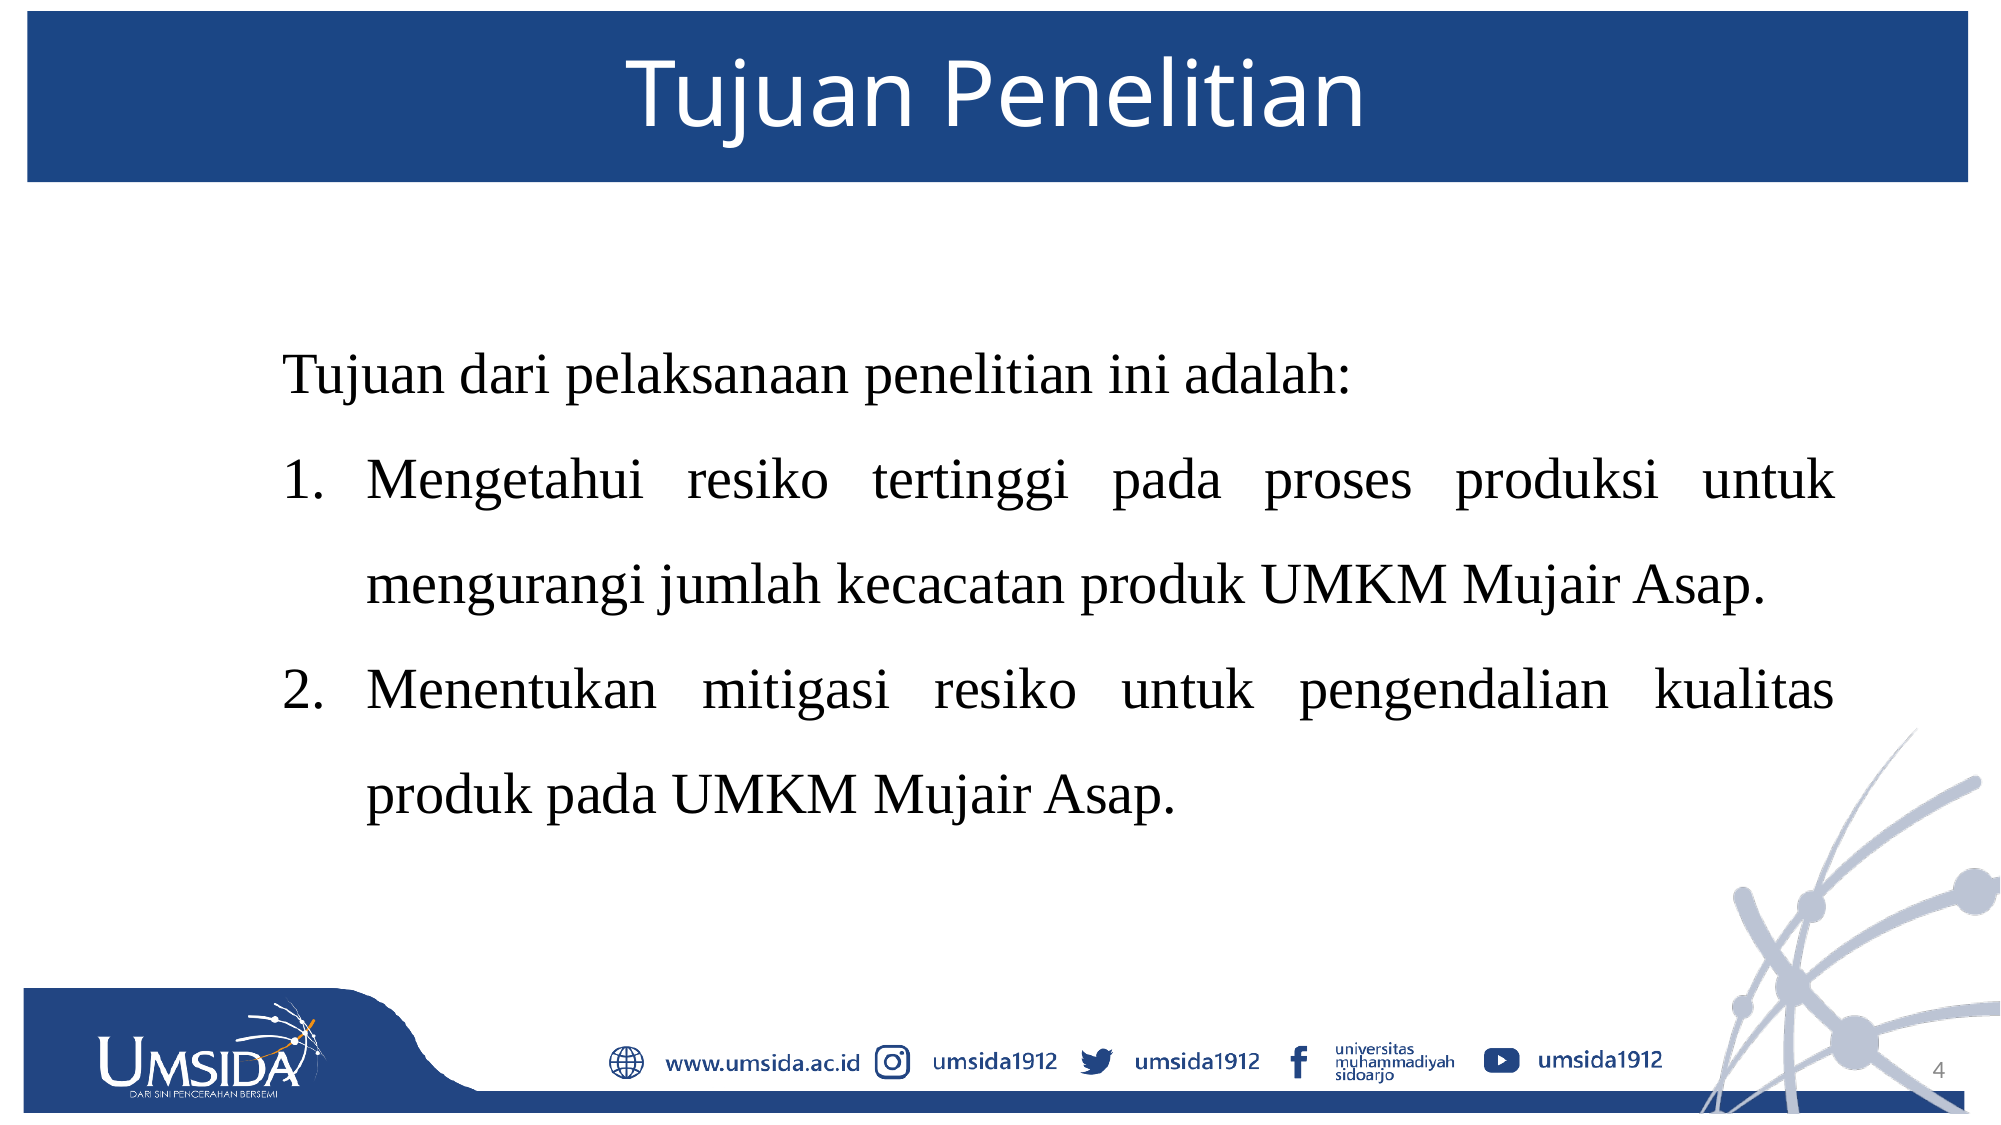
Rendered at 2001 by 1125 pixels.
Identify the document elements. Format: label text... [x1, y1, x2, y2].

title Tujuan Penelitian [27, 11, 1969, 183]
picture [23, 51, 2001, 1114]
text_box Tujuan dari pelaksanaan penelitian ini adalah: Mengetahui resiko tertinggi pada proses produksi untuk mengurangi jumlah kecacatan produk UMKM Mujair Asap. Menentukan mitigasi resiko untuk pengendalian kualitas produk pada UMKM Mujair Asap. [267, 293, 1851, 833]
